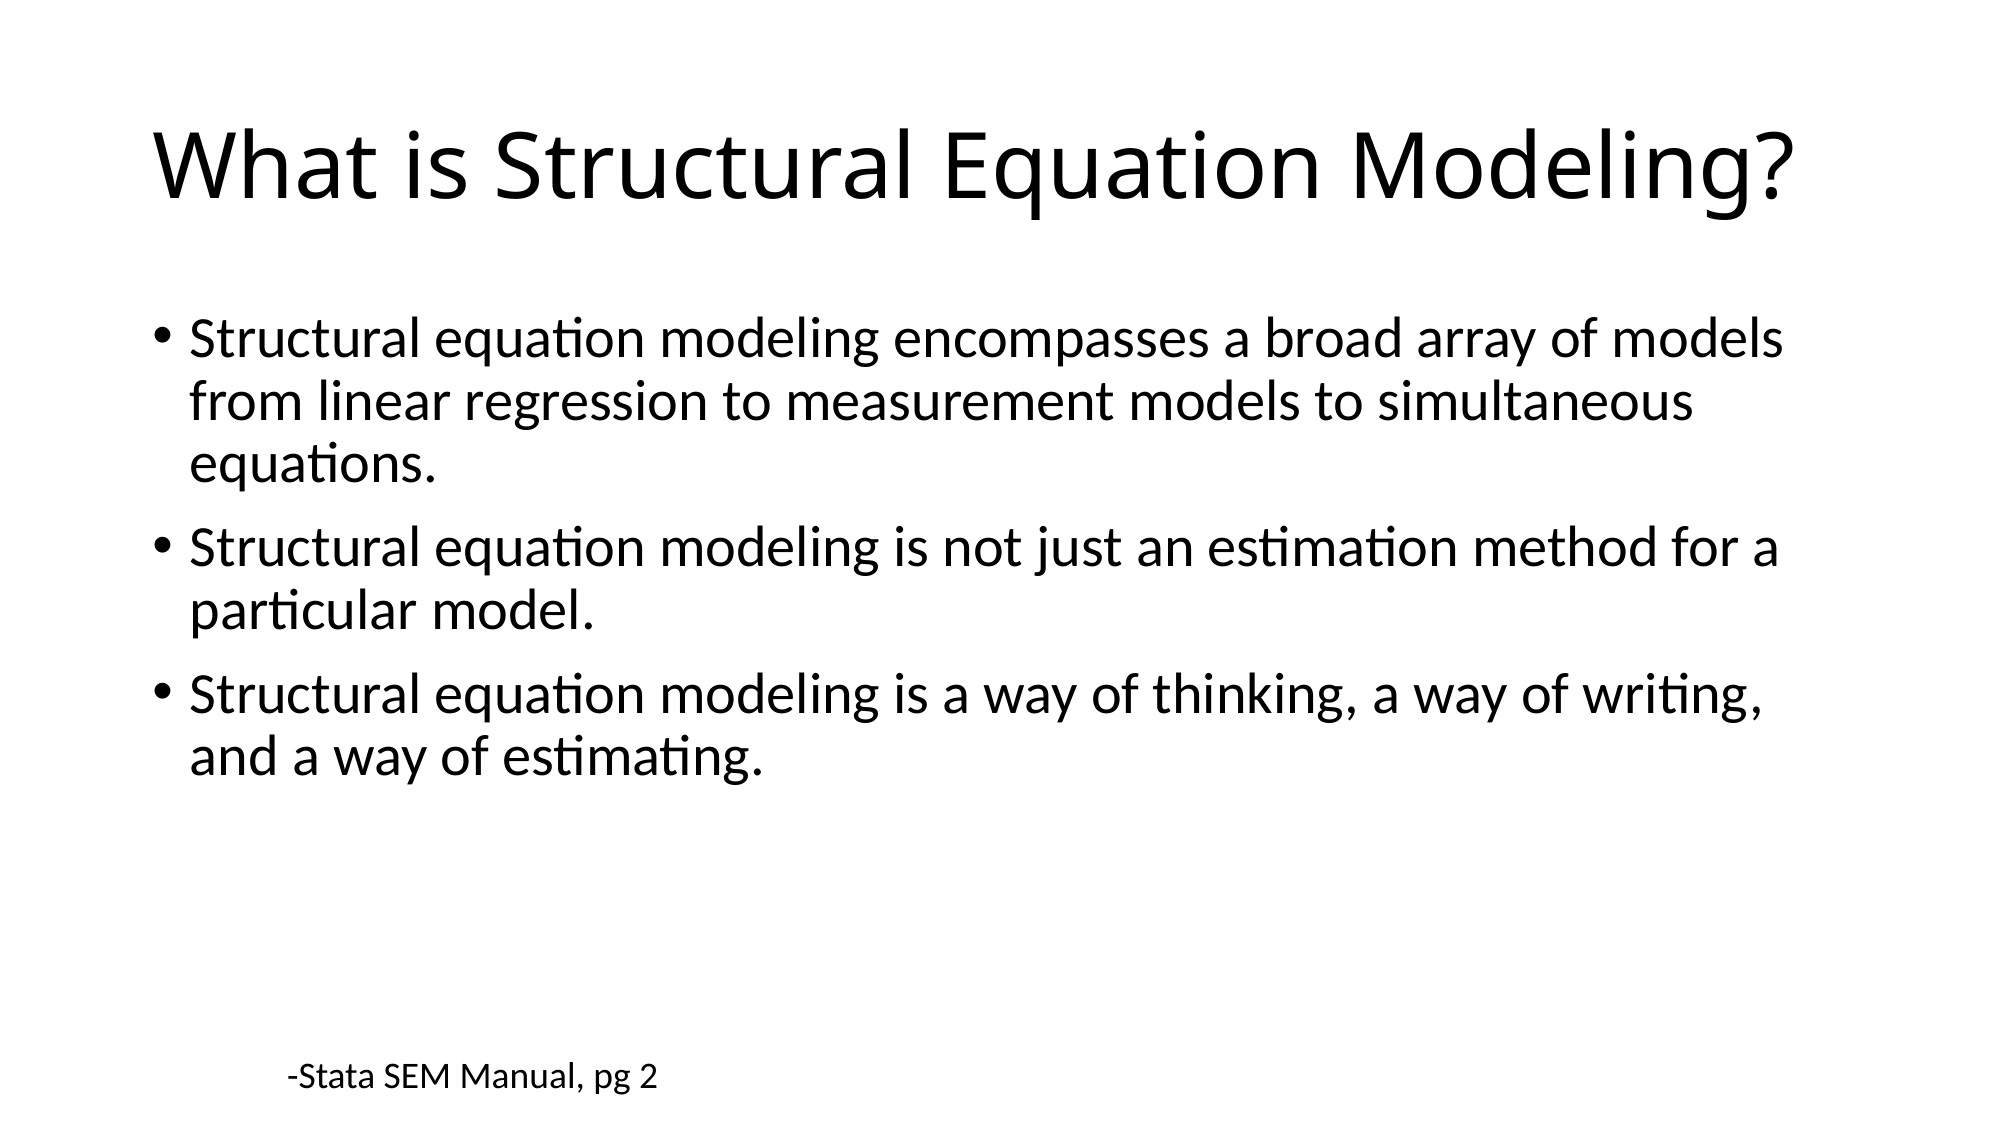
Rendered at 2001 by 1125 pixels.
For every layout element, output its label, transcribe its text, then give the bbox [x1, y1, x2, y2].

text_box -Stata SEM Manual, pg 2 [272, 1043, 674, 1104]
title What is Structural Equation Modeling? [137, 59, 1863, 278]
list Structural equation modeling encompasses a broad array of models from linear regression to measurement models to simultaneous equations. Structural equation modeling is not just an estimation method for a particular model. Structural equation modeling is a way of thinking, a way of writing, and a way of estimating. [137, 299, 1863, 1014]
